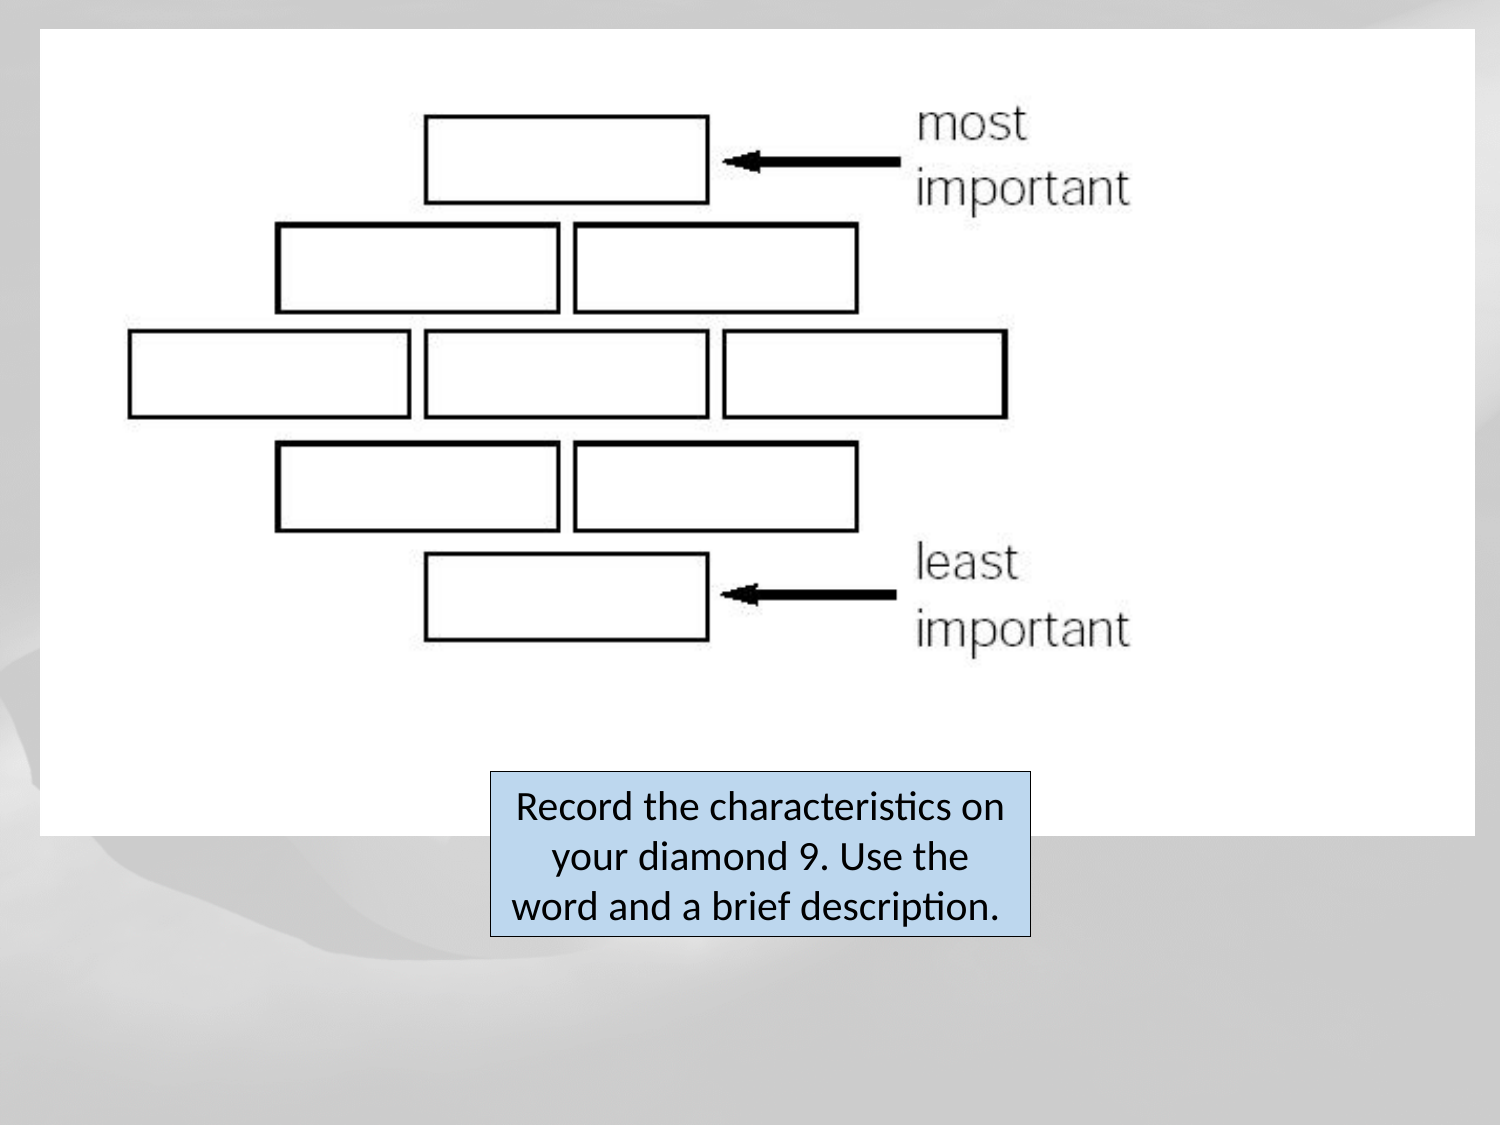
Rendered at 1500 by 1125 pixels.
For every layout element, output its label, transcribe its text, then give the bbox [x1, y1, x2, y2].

text_box Record the characteristics on your diamond 9. Use the word and a brief description. [490, 836, 1031, 937]
picture [40, 29, 1475, 836]
